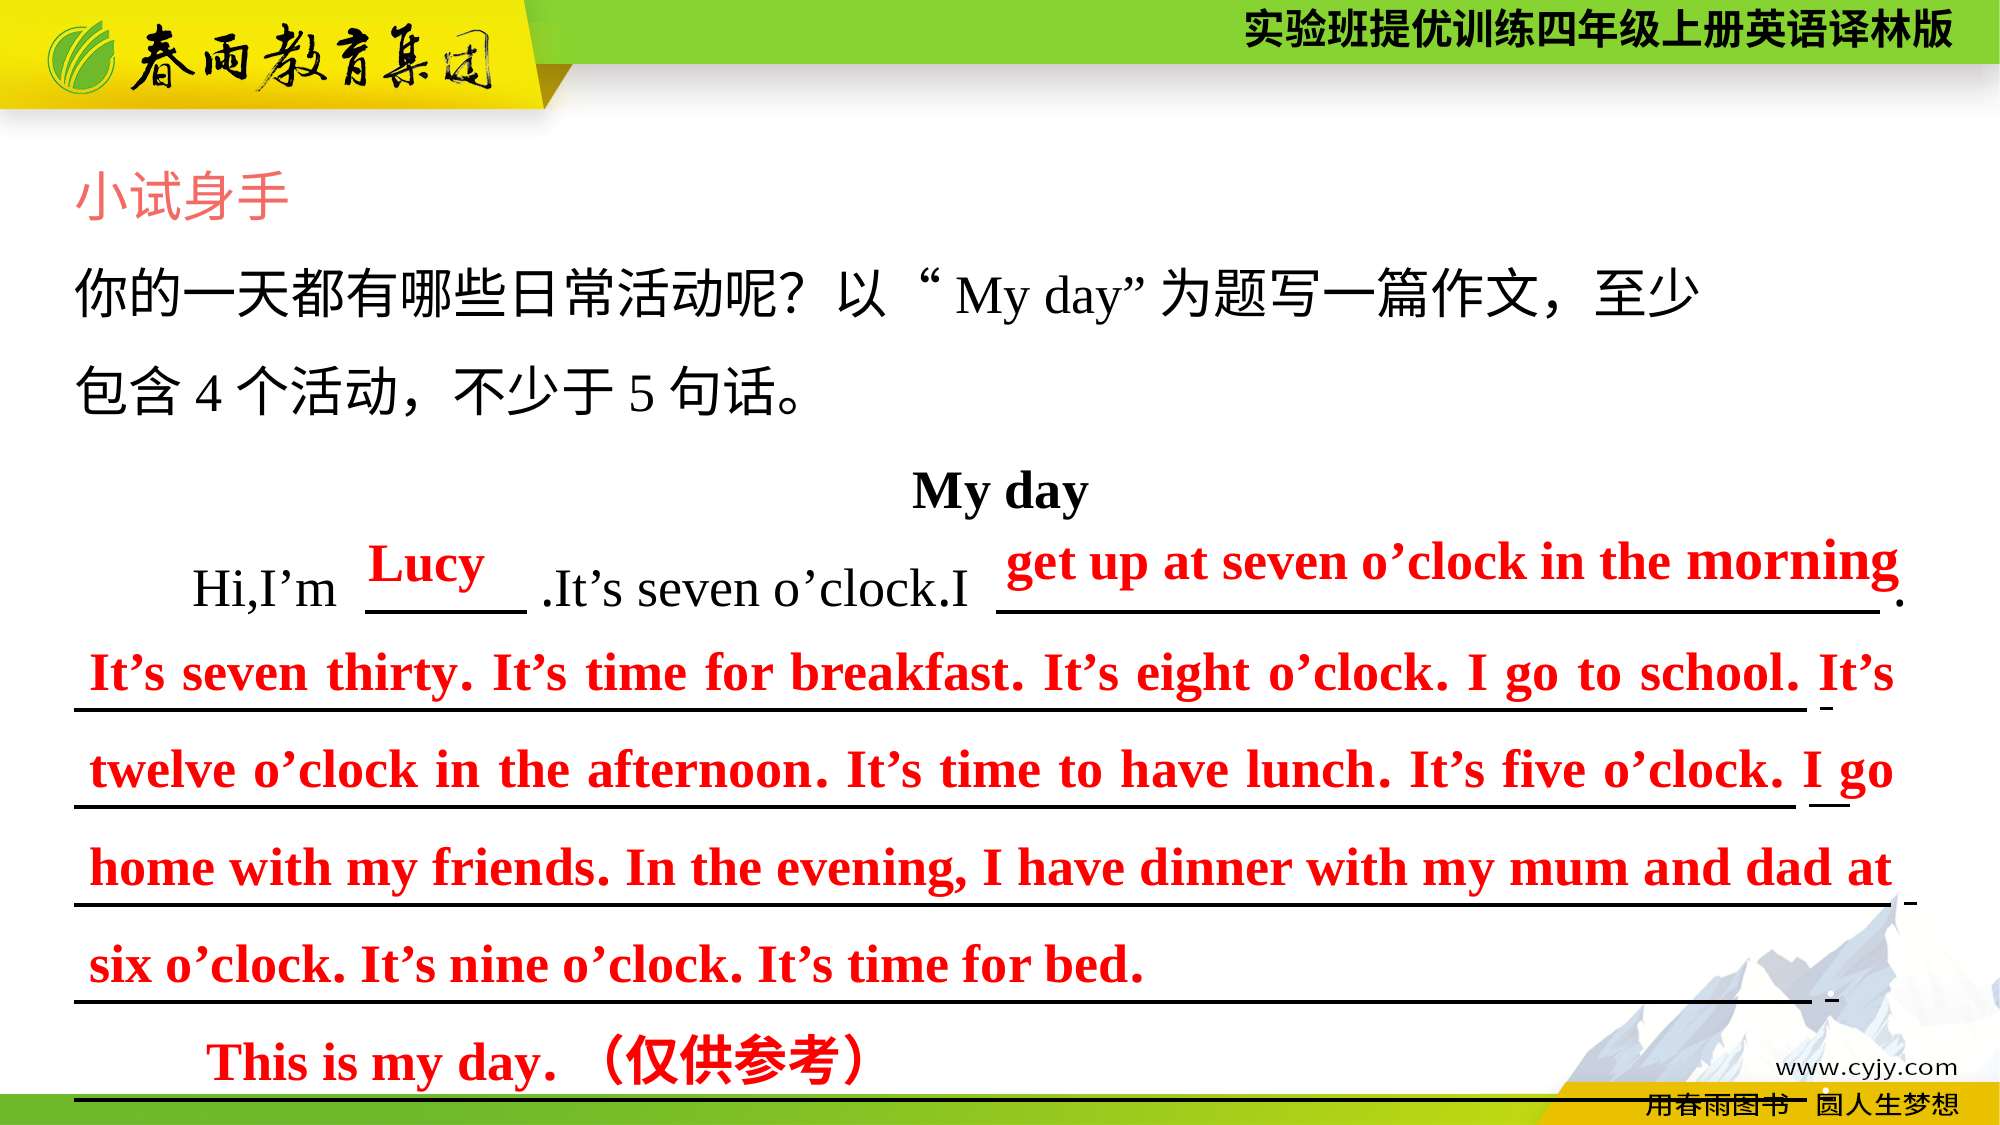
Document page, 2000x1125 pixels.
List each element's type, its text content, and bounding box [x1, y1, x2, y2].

picture [0, 0, 2000, 1125]
text_box get up at seven o’clock in the morning [992, 513, 1916, 599]
text_box Lucy [353, 519, 502, 596]
list 小试身手 你的一天都有哪些日常活动呢？以“My day”为题写一篇作文，至少 包含4个活动，不少于5句话。 My day Hi,I’m .It’s seven o’clock.I . . . . . . [59, 122, 1944, 1123]
text_box It’s seven thirty. It’s time for breakfast. It’s eight o’clock. I go to school. It’s twelve o’clock in the afternoon. It’s time to have lunch. It’s five o’clock. I go home with my friends. In the evening, I have dinner with my mum and dad at six o’clock. It’s nine o’clock. It’s time for bed. This is my day.（仅供参考） [74, 596, 1910, 1099]
